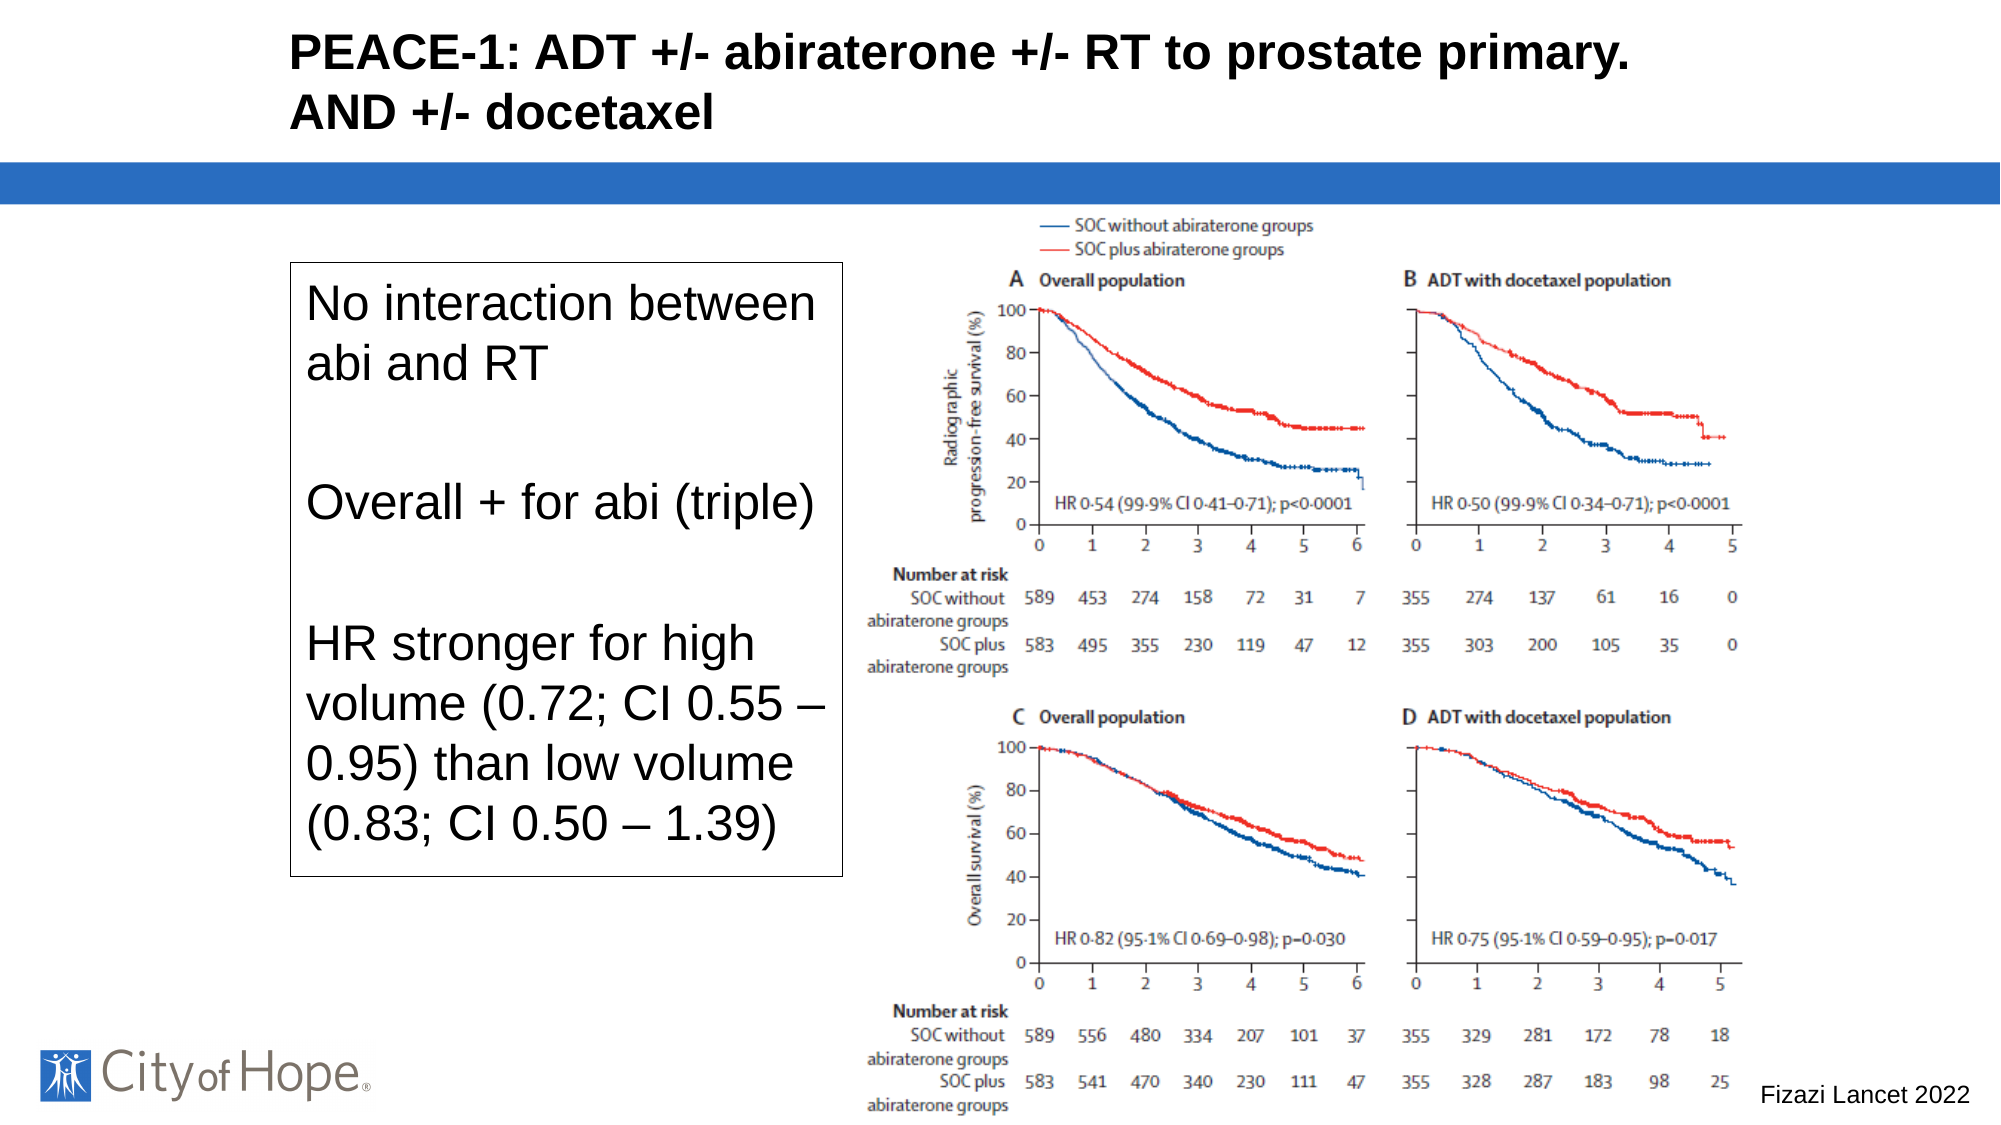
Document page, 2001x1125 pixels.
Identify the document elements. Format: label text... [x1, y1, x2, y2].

picture [36, 1039, 376, 1112]
list No interaction between abi and RT Overall + for abi (triple) HR stronger for high volume (0.72; CI 0.55 – 0.95) than low volume (0.83; CI 0.50 – 1.39) [290, 262, 843, 877]
picture [856, 208, 1751, 1116]
text_box Fizazi Lancet 2022 [1755, 1071, 2000, 1116]
title PEACE-1: ADT +/- abiraterone +/- RT to prostate primary. AND +/- docetaxel [273, 31, 1674, 129]
